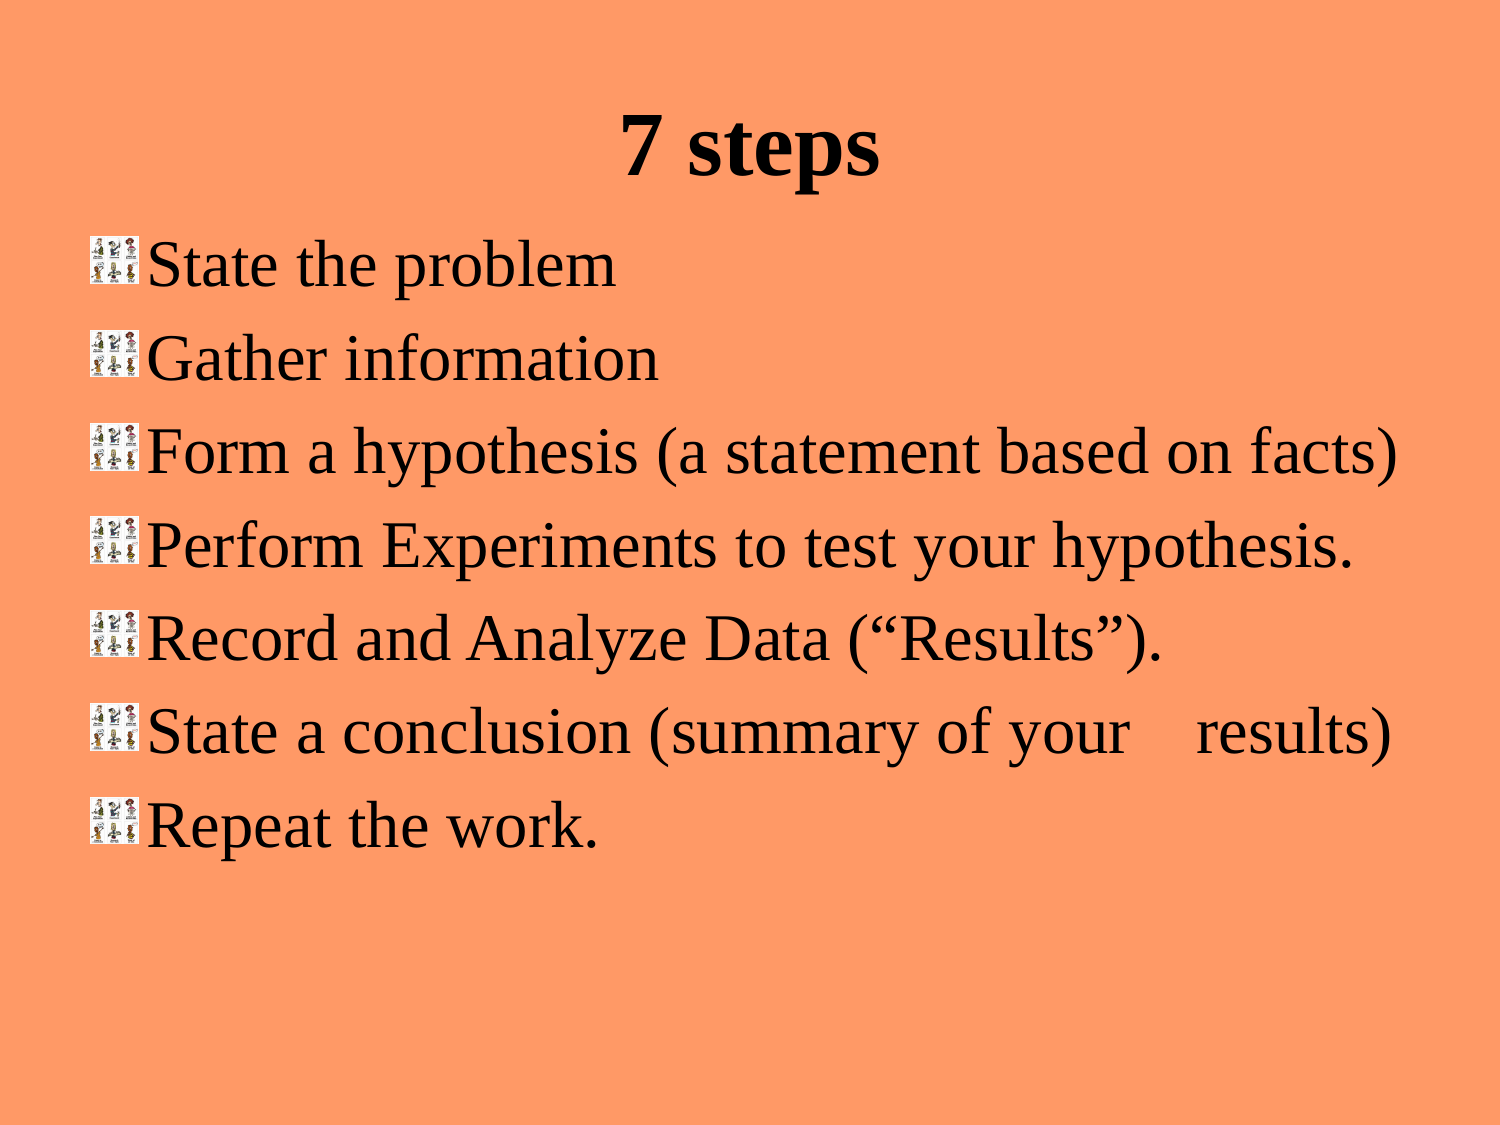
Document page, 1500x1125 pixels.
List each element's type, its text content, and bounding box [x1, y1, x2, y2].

picture [90, 516, 139, 564]
picture [90, 330, 139, 377]
title 7 steps [75, 45, 1425, 212]
picture [90, 797, 139, 844]
picture [90, 610, 139, 657]
picture [90, 423, 139, 471]
picture [90, 703, 139, 751]
list State the problem Gather information Form a hypothesis (a statement based on facts) Perform Experiments to test your hypothesis. Record and Analyze Data (“Results”). State a conclusion (summary of your results) Repeat the work. [75, 212, 1425, 1005]
picture [90, 236, 139, 284]
